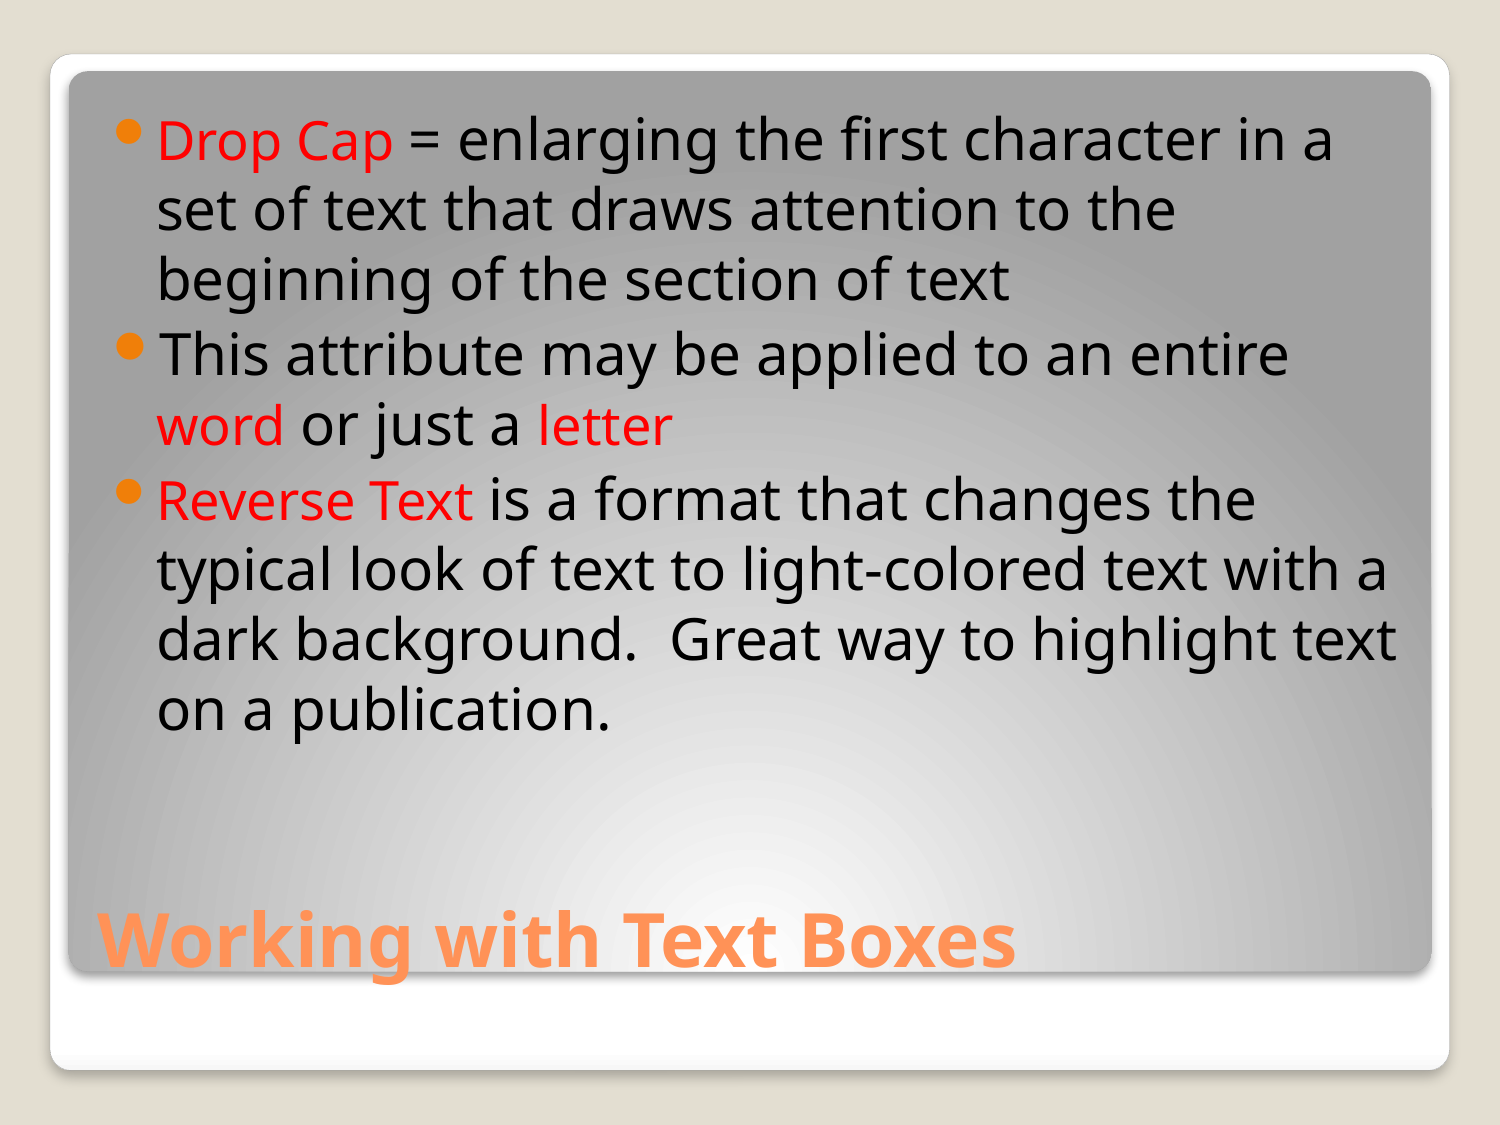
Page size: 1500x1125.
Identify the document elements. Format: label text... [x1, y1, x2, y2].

list Drop Cap = enlarging the first character in a set of text that draws attention to the beginning of the section of text This attribute may be applied to an entire word or just a letter Reverse Text is a format that changes the typical look of text to light-colored text with a dark background. Great way to highlight text on a publication. [82, 86, 1425, 774]
title Working with Text Boxes [82, 817, 1425, 990]
